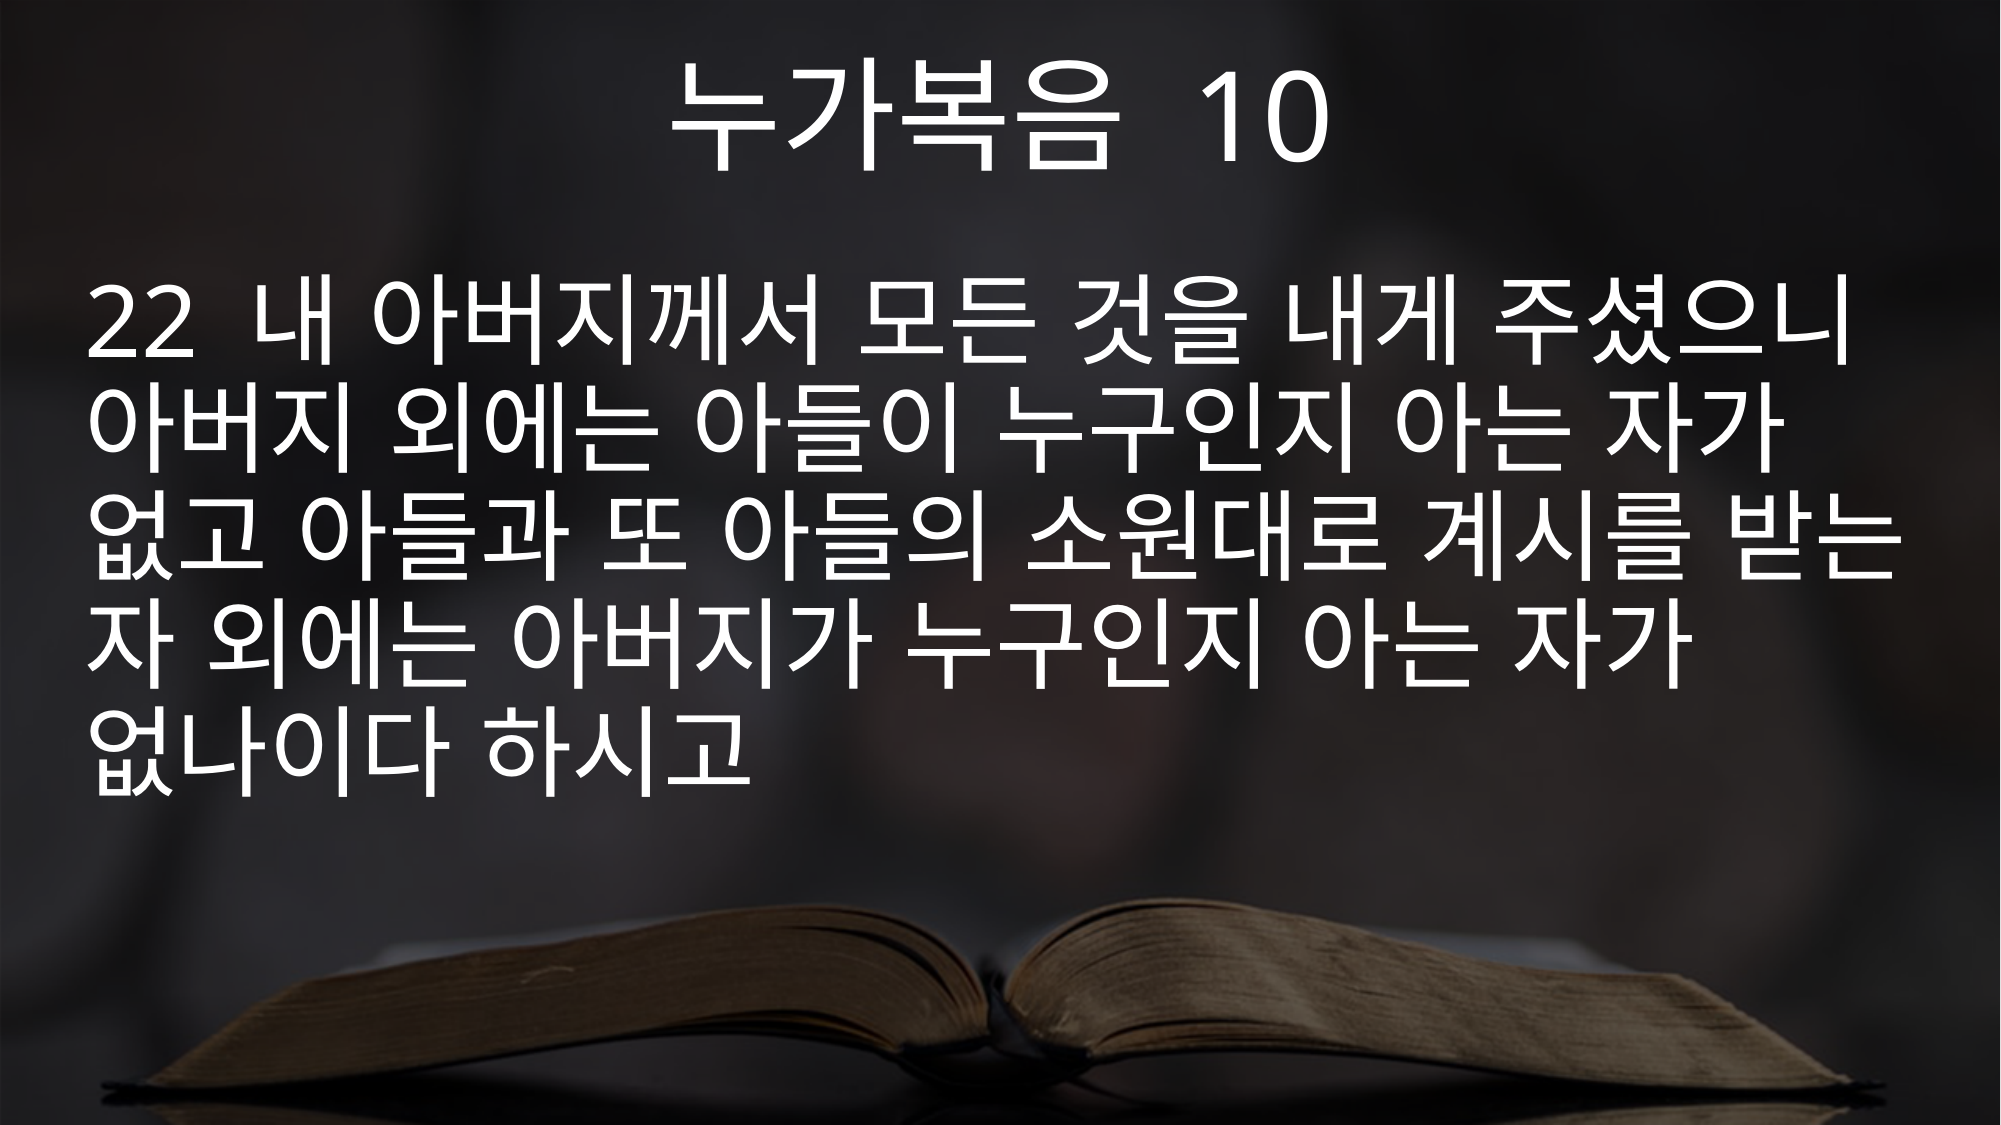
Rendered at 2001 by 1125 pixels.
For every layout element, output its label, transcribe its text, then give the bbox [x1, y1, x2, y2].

list 22 내 아버지께서 모든 것을 내게 주셨으니 아버지 외에는 아들이 누구인지 아는 자가 없고 아들과 또 아들의 소원대로 계시를 받는 자 외에는 아버지가 누구인지 아는 자가 없나이다 하시고 [69, 263, 1953, 423]
picture [0, 0, 2001, 1125]
footer 누가복음 10 [0, 32, 2000, 192]
